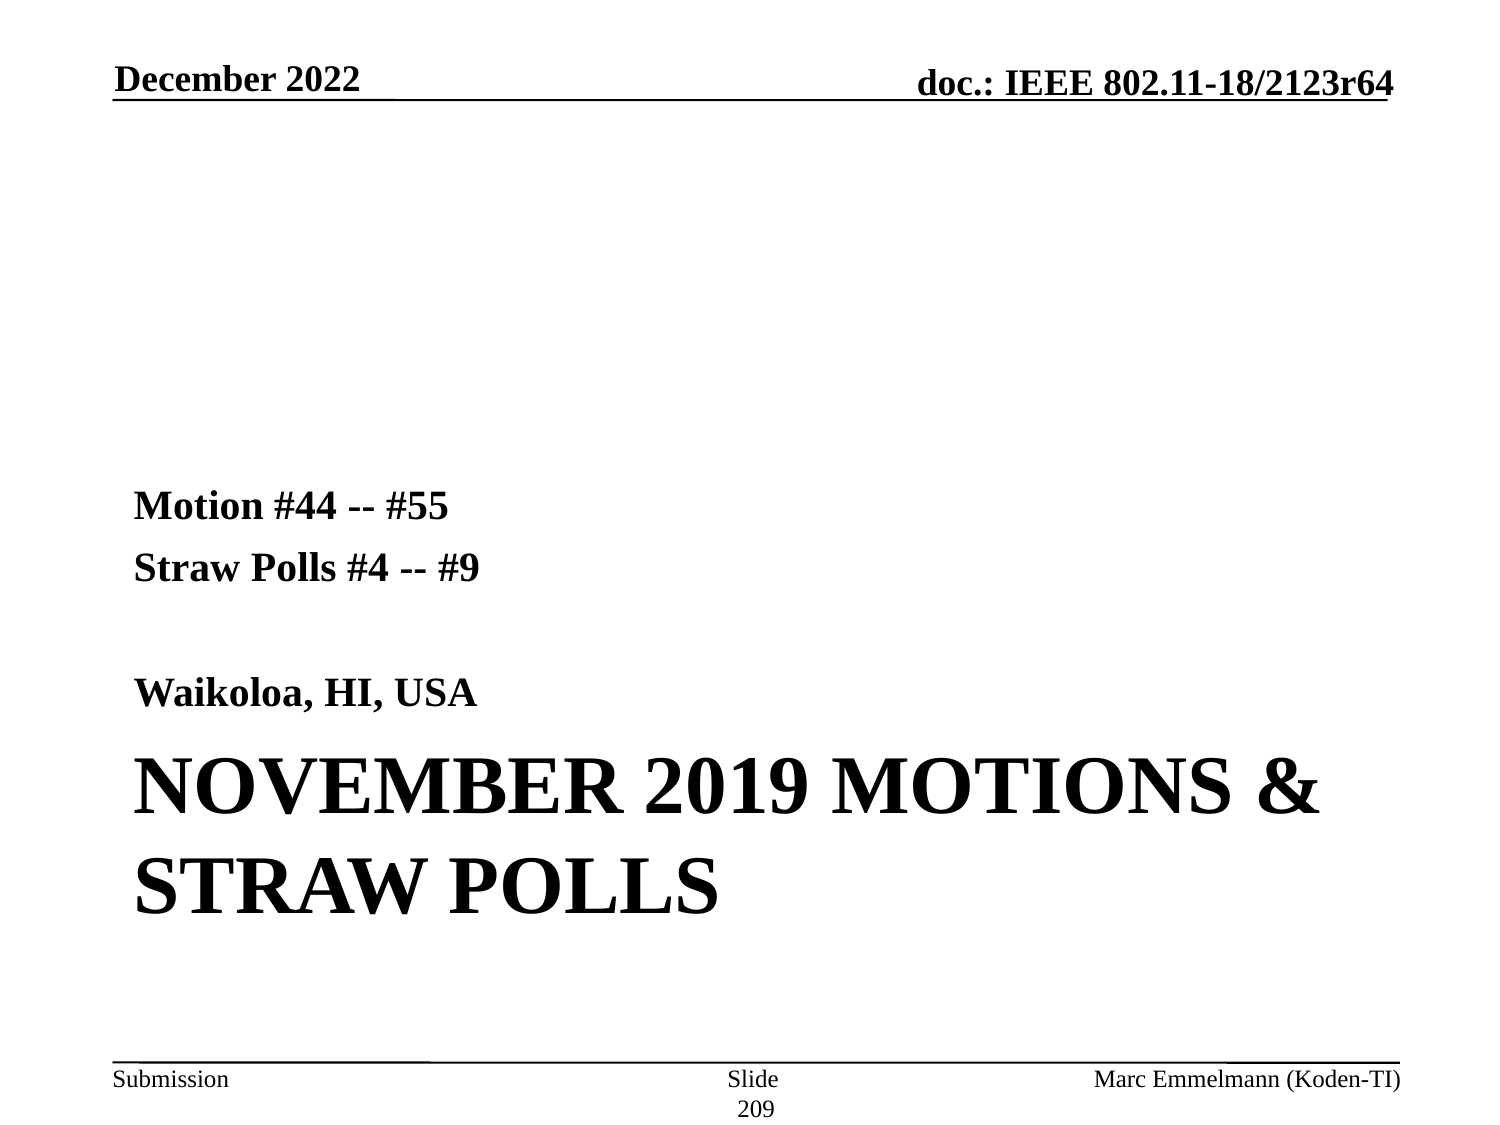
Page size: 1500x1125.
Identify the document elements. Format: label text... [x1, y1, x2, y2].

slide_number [114, 54, 423, 100]
list Motion #44 -- #55 Straw Polls #4 -- #9 Waikoloa, HI, USA [118, 476, 1394, 724]
title November 2019 Motions & Straw Polls [118, 724, 1394, 947]
slide_number Slide 209 [712, 1061, 800, 1123]
footer Marc Emmelmann (Koden-TI) [878, 1061, 1402, 1093]
